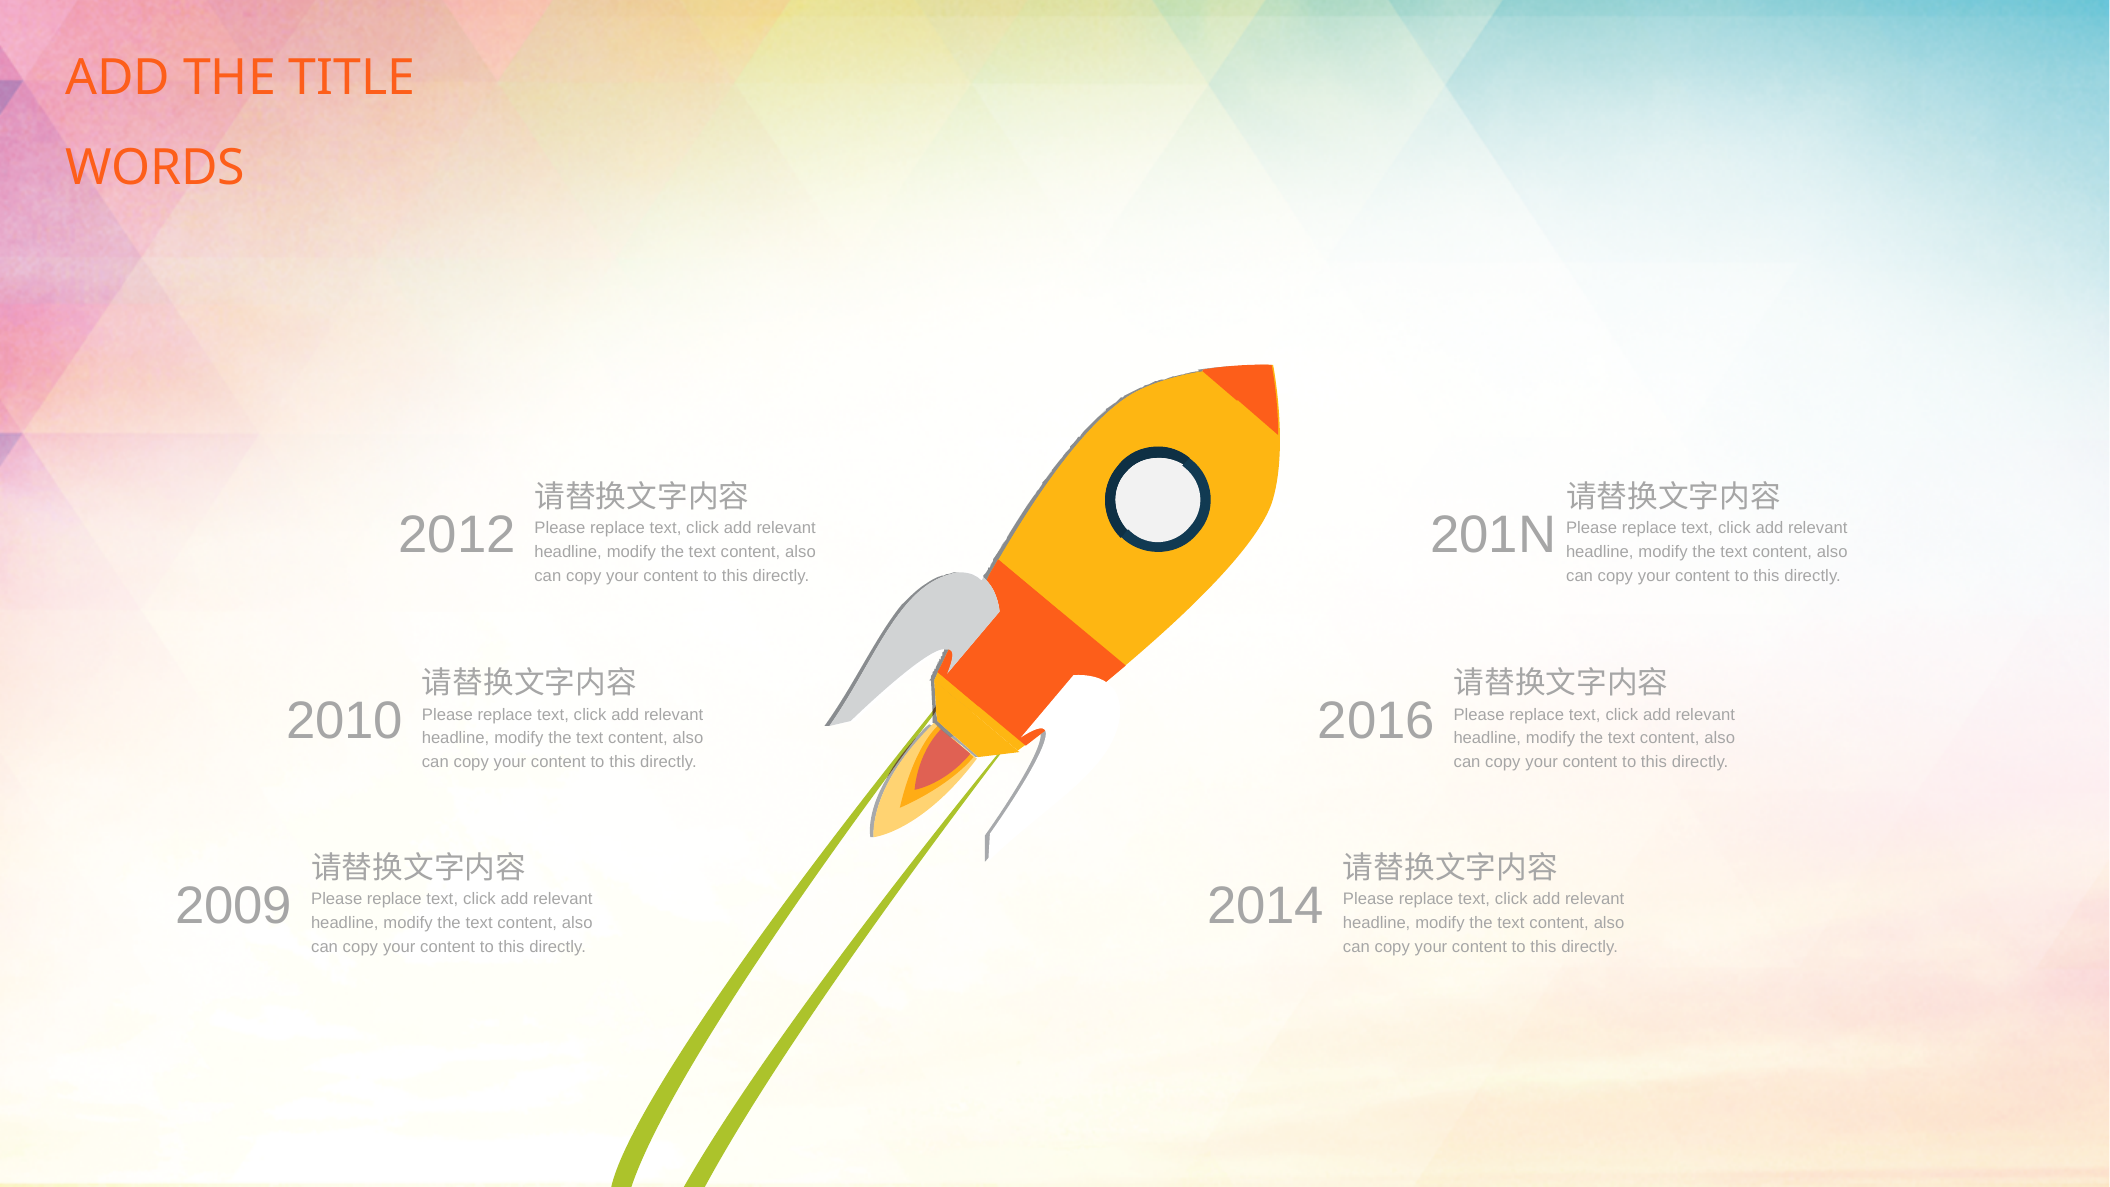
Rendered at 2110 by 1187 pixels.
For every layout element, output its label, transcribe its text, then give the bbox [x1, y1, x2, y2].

text_box 请替换文字内容 [421, 655, 601, 701]
text_box 请替换文字内容 [1566, 469, 1782, 514]
picture [0, 0, 2110, 1187]
text_box 请替换文字内容 [1453, 655, 1670, 701]
text_box Please replace text, click add relevant headline, modify the text content, also can copy your content to this directly. [1566, 512, 1873, 585]
text_box 请替换文字内容 [310, 840, 527, 885]
text_box ADD THE TITLE WORDS [50, 7, 583, 202]
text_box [601, 363, 1290, 1187]
text_box 2016 [1317, 673, 1436, 750]
text_box Please replace text, click add relevant headline, modify the text content, also can copy your content to this directly. [534, 514, 601, 585]
text_box 2009 [175, 858, 293, 935]
text_box 201N [1430, 486, 1557, 563]
text_box Please replace text, click add relevant headline, modify the text content, also can copy your content to this directly. [421, 701, 601, 772]
text_box Please replace text, click add relevant headline, modify the text content, also can copy your content to this directly. [1453, 699, 1760, 772]
text_box 请替换文字内容 [1342, 840, 1559, 885]
text_box 2012 [398, 486, 516, 563]
text_box Please replace text, click add relevant headline, modify the text content, also can copy your content to this directly. [1342, 884, 1650, 956]
text_box 2014 [1290, 858, 1325, 935]
text_box 2010 [286, 673, 404, 750]
text_box 请替换文字内容 [534, 469, 601, 514]
text_box Please replace text, click add relevant headline, modify the text content, also can copy your content to this directly. [310, 884, 601, 956]
